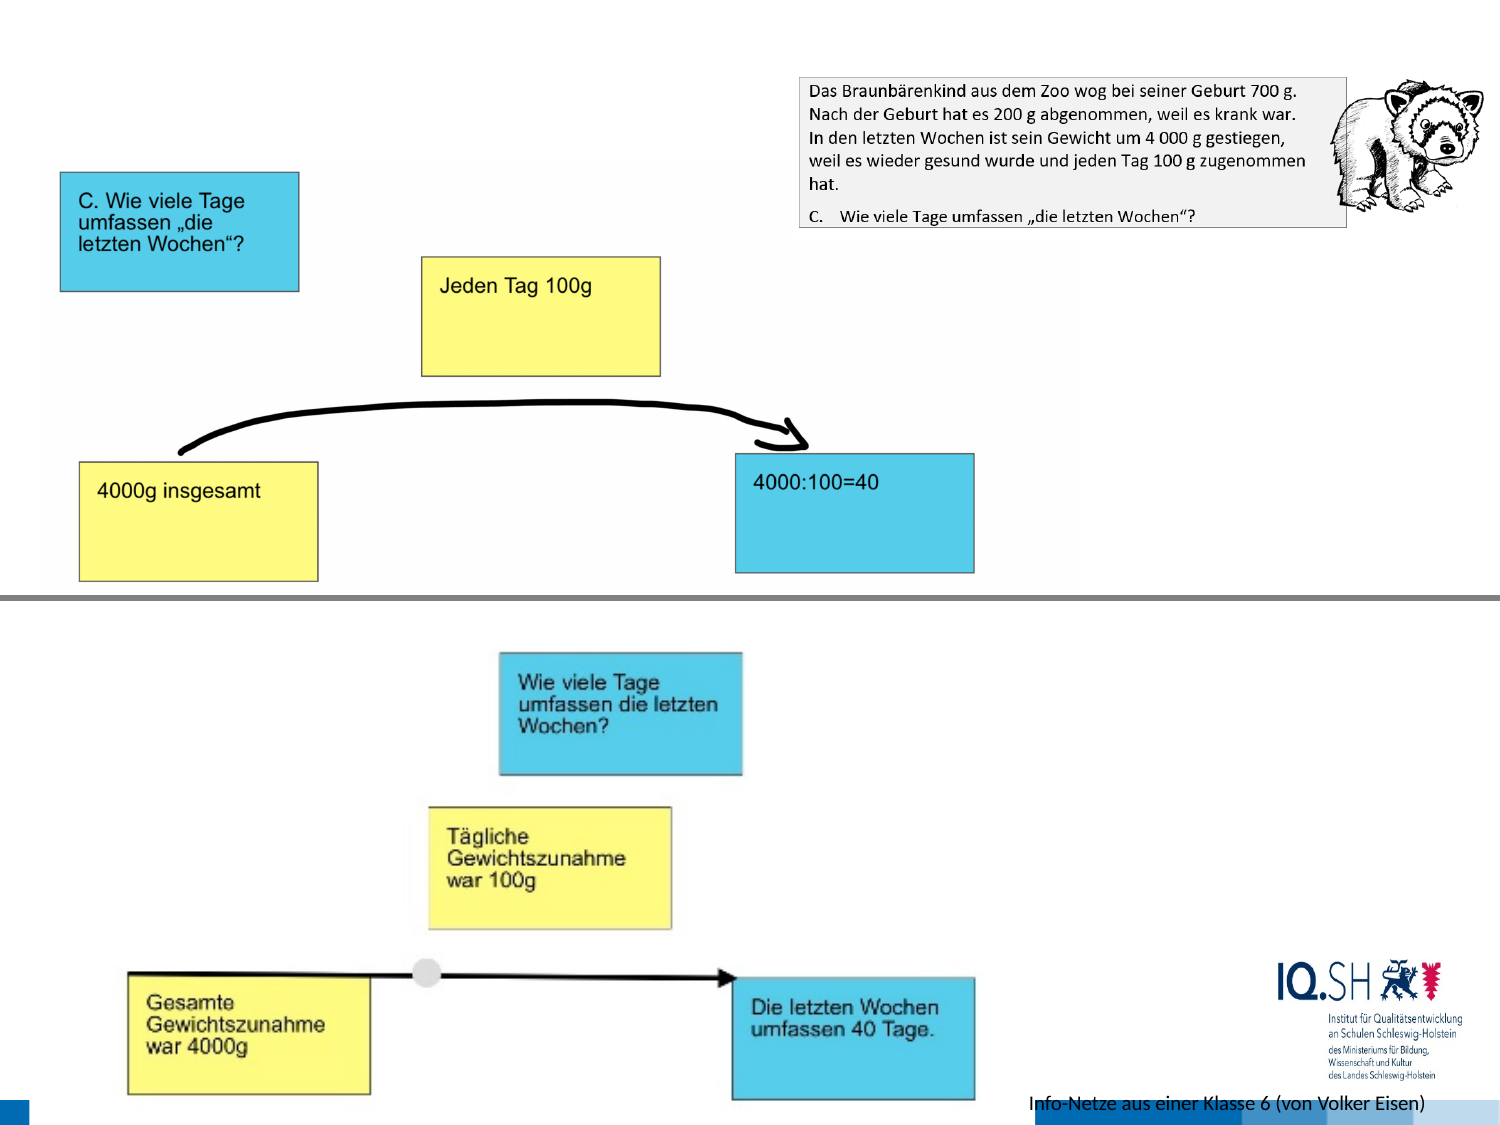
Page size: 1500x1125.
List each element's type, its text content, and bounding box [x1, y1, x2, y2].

picture [41, 598, 1080, 603]
picture [41, 66, 1500, 597]
picture [0, 621, 1500, 1125]
text_box Info-Netze aus einer Klasse 6 (von Volker Eisen) [1036, 1084, 1500, 1123]
picture [1278, 959, 1462, 1081]
